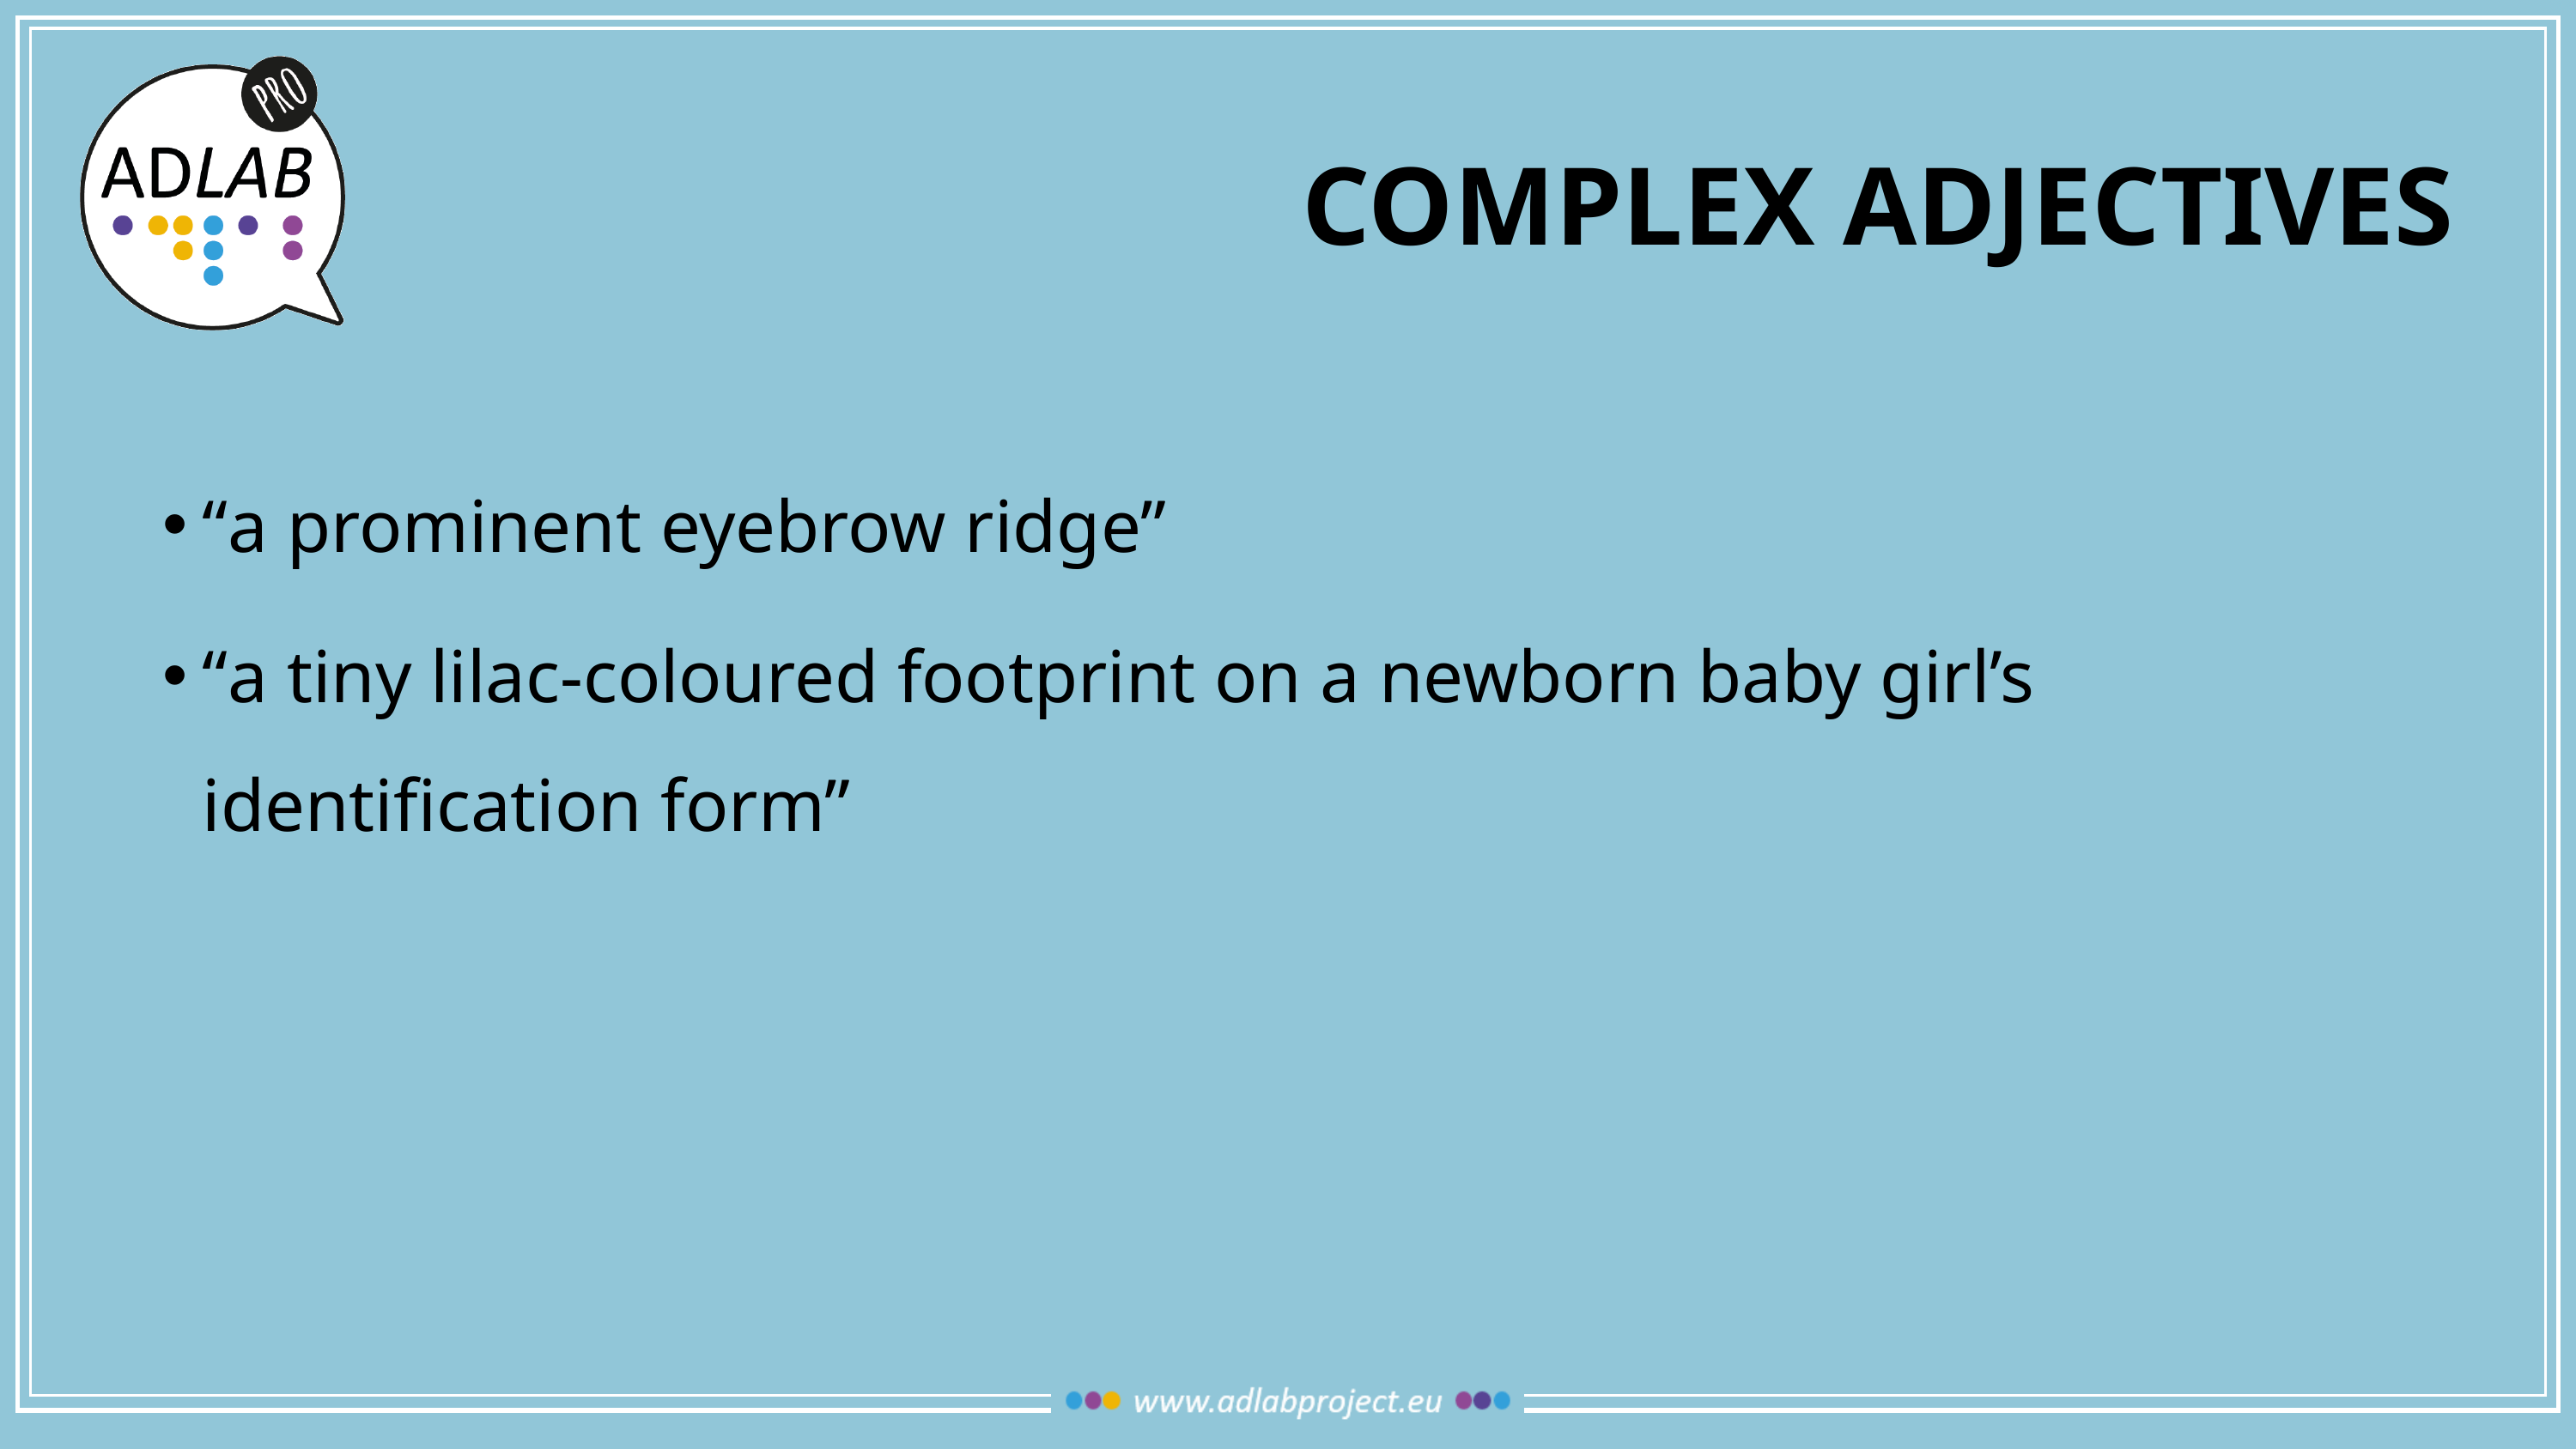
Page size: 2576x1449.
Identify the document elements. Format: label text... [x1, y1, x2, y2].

title Complex adjectives [384, 70, 2467, 351]
picture [72, 49, 353, 330]
picture [1051, 1378, 1524, 1429]
list “a prominent eyebrow ridge” “a tiny lilac-coloured footprint on a newborn baby girl’s identification form” [150, 431, 2467, 1087]
